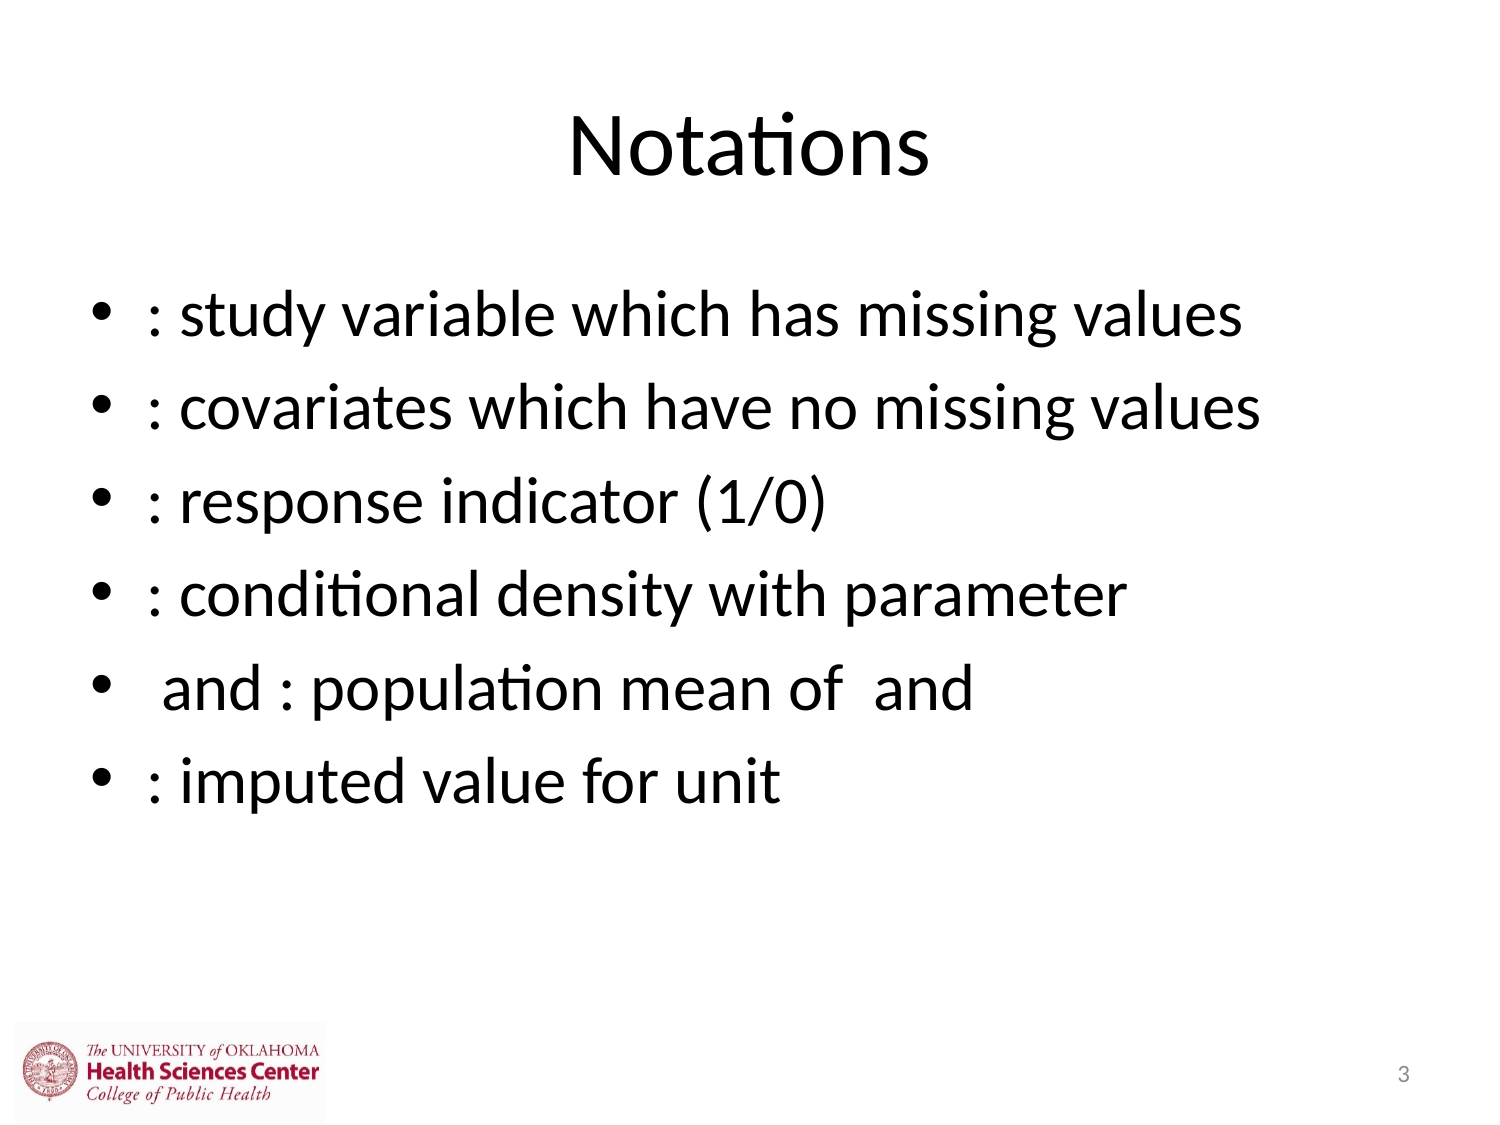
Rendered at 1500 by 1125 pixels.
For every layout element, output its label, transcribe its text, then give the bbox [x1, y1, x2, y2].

title Notations [75, 45, 1425, 233]
picture [15, 1022, 325, 1125]
slide_number 3 [1074, 1042, 1425, 1103]
